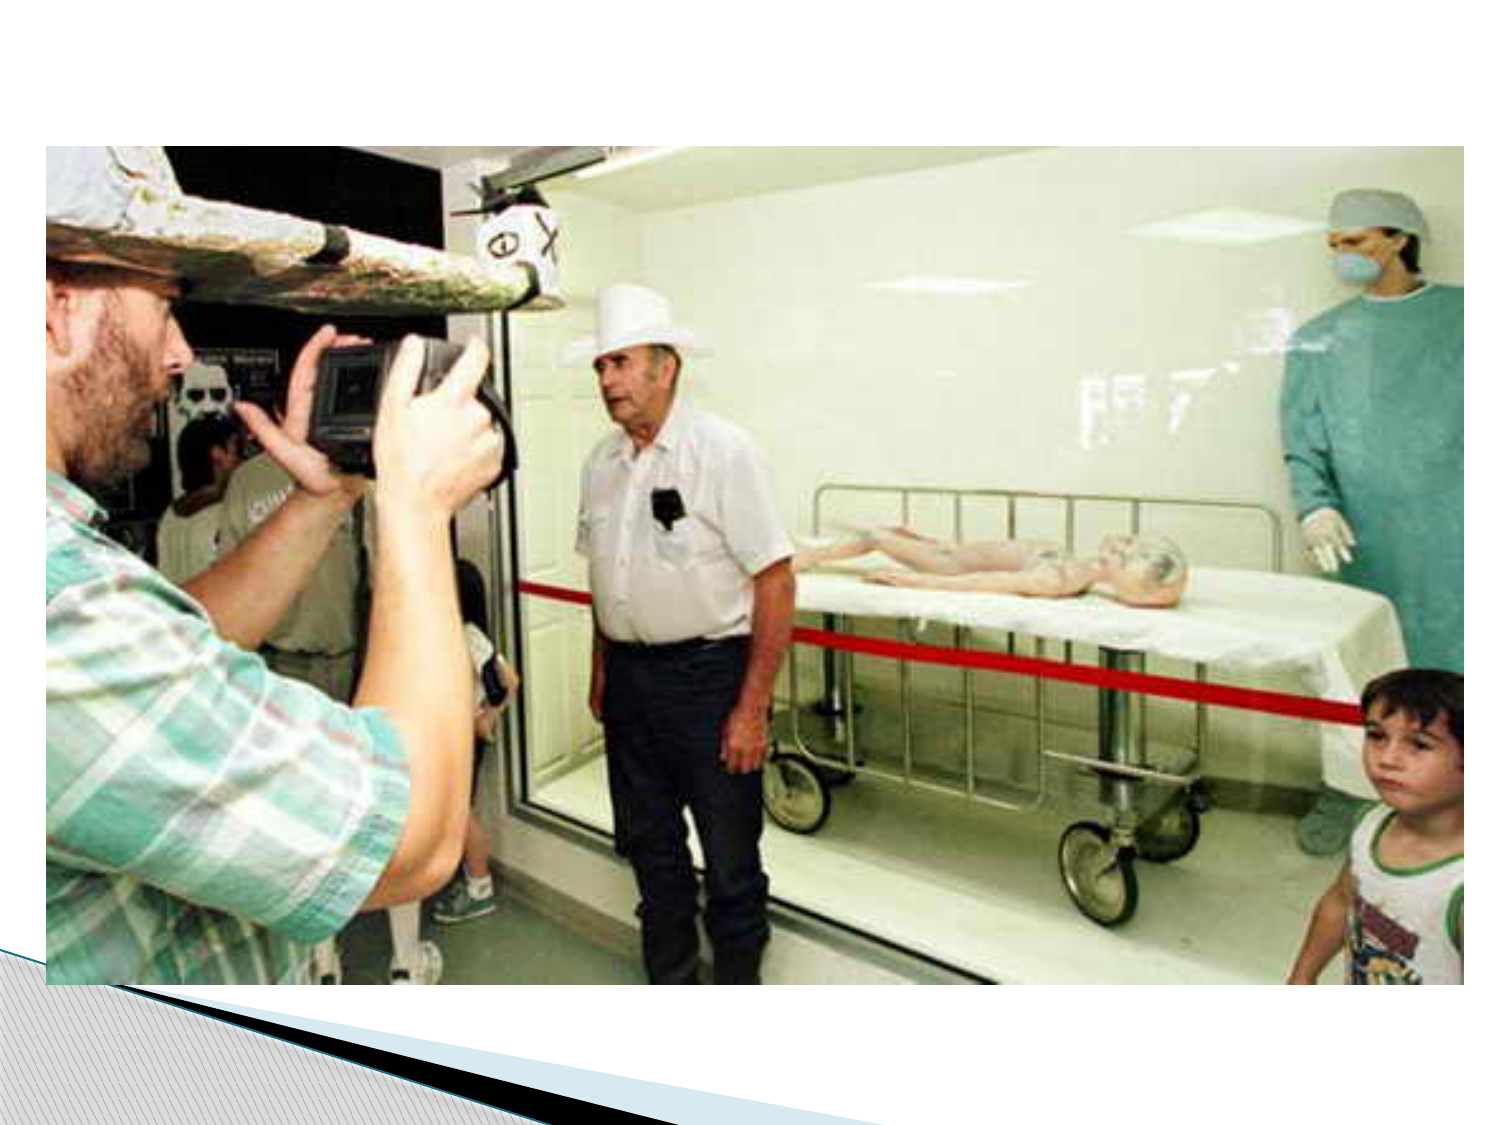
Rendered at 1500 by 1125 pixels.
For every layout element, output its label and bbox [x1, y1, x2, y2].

picture [46, 146, 1465, 985]
